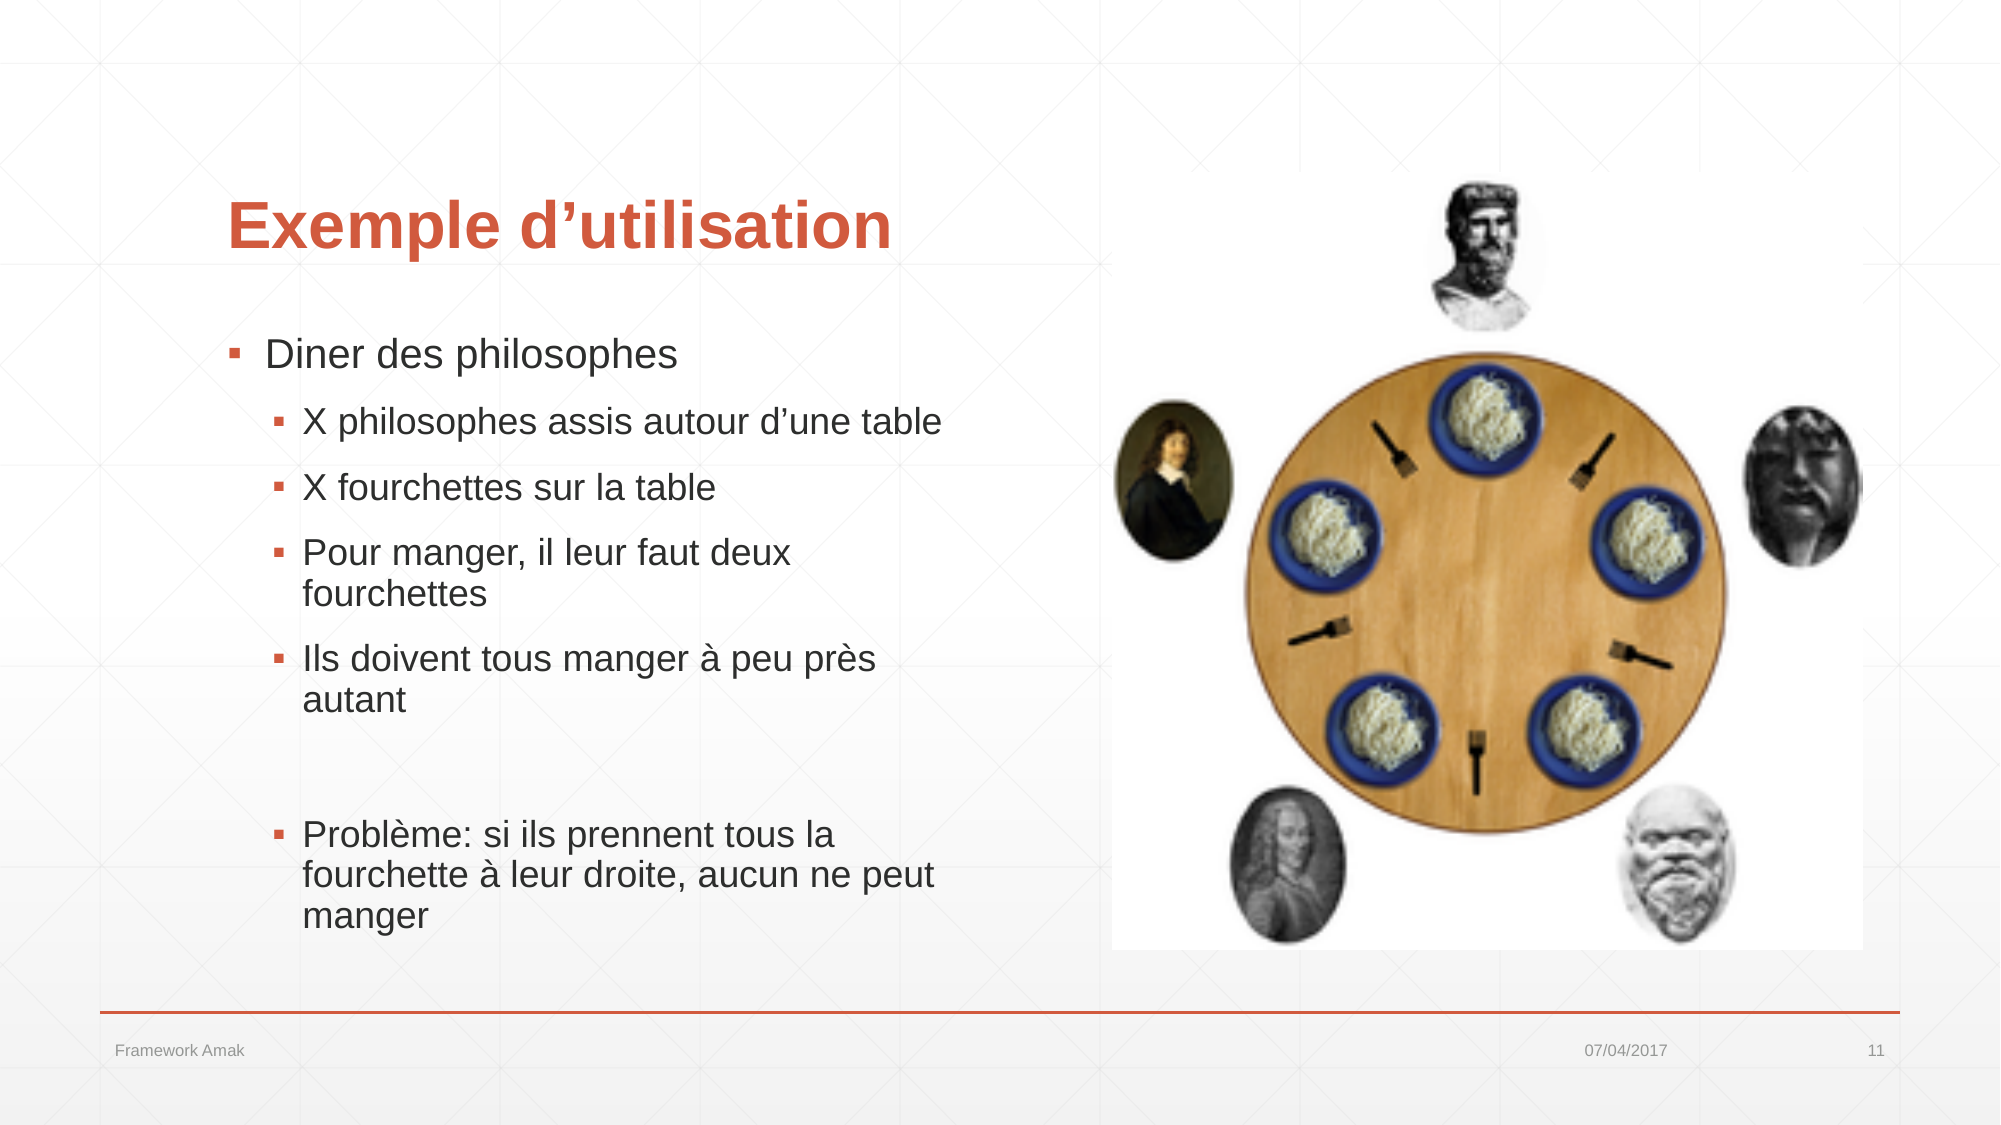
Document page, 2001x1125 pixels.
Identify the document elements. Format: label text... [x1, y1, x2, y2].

list Diner des philosophes X philosophes assis autour d’une table X fourchettes sur la table Pour manger, il leur faut deux fourchettes Ils doivent tous manger à peu près autant Problème: si ils prennent tous la fourchette à leur droite, aucun ne peut manger [212, 324, 963, 950]
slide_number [1524, 1031, 1684, 1069]
picture [1112, 172, 1863, 950]
slide_number 11 [1749, 1031, 1901, 1069]
title Exemple d’utilisation [212, 82, 1788, 271]
footer Framework Amak [99, 1031, 1106, 1069]
